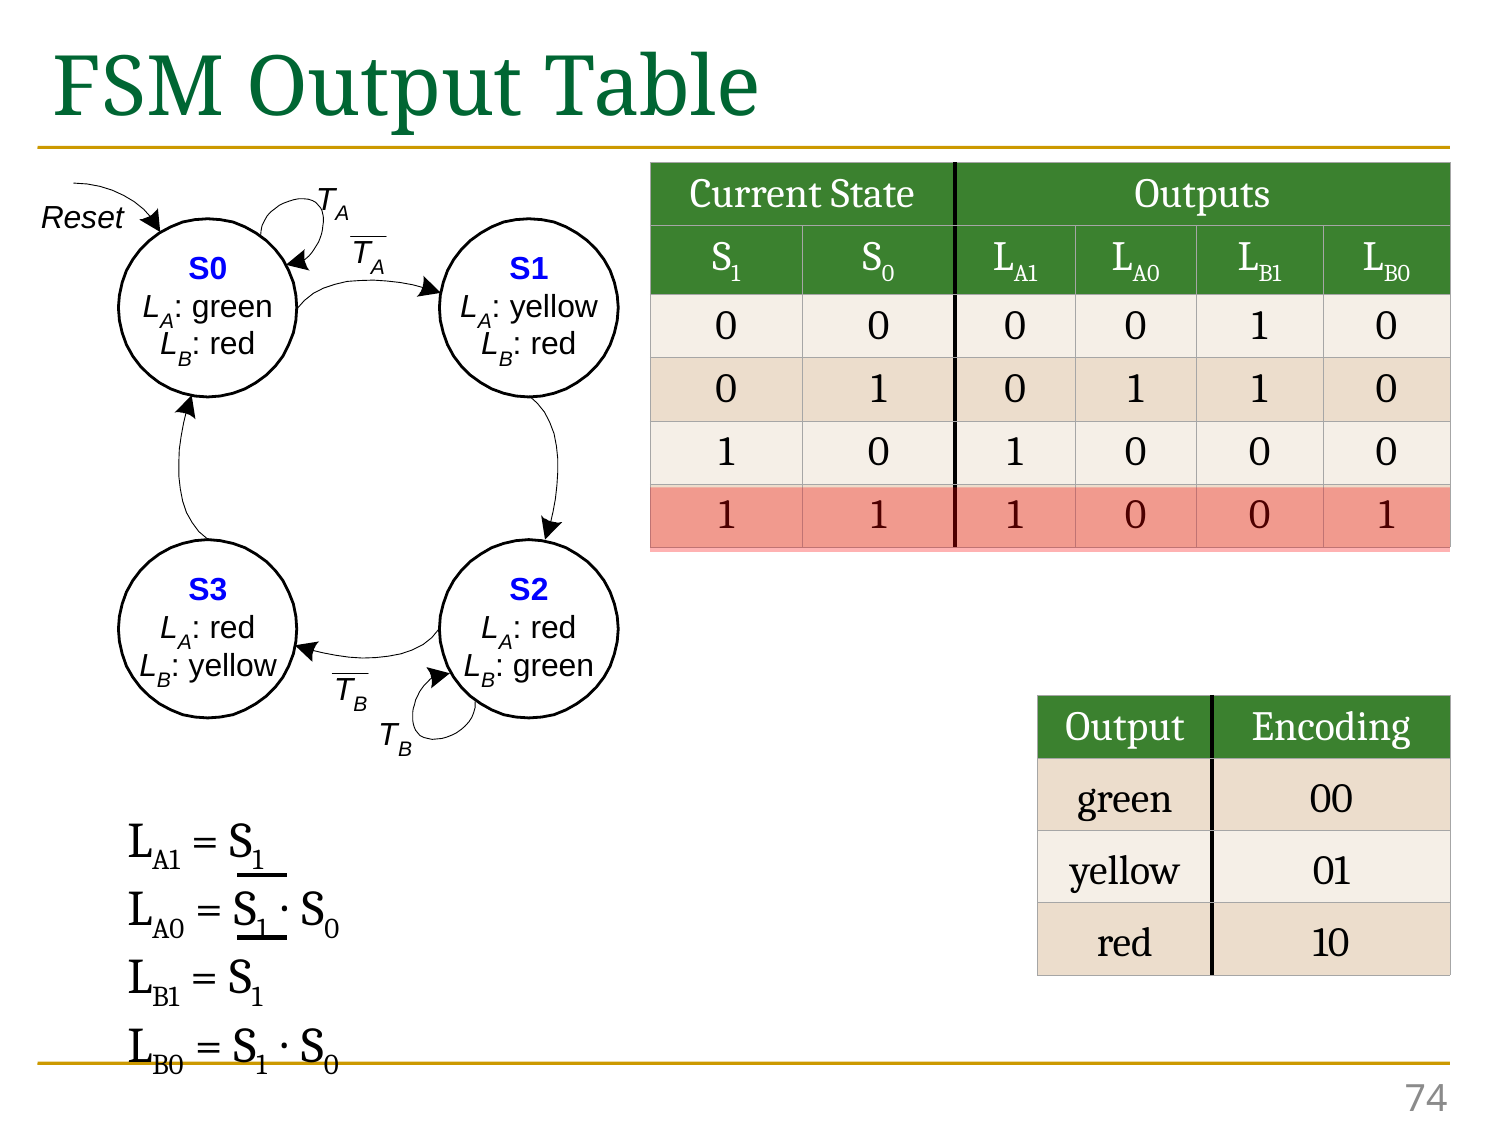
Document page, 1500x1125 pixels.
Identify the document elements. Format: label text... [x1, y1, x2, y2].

table_cell 0 [651, 295, 802, 357]
table_cell green [1038, 759, 1210, 830]
table_cell 1 [957, 422, 1075, 484]
table_cell 0 [1076, 295, 1196, 357]
table_cell yellow [1038, 831, 1210, 902]
table_cell 0 [1324, 358, 1450, 421]
text_box [650, 487, 1450, 552]
table_cell 01 [1214, 831, 1450, 902]
text_box LA1 = S1 LA0 = S1 ∙ S0 LB1 = S1 LB0 = S1 ∙ S0 [112, 799, 488, 1088]
table_header Output [1038, 696, 1210, 758]
table_cell 0 [1197, 422, 1323, 484]
table_cell 0 [651, 358, 802, 421]
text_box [15, 153, 640, 776]
table_cell 0 [803, 295, 953, 357]
slide_number 74 [1125, 1066, 1463, 1125]
title FSM Output Table [37, 24, 1450, 200]
table_cell 0 [1076, 422, 1196, 484]
table_cell 0 [803, 422, 953, 484]
table_cell 1 [651, 422, 802, 484]
table_cell 1 [1076, 358, 1196, 421]
table_cell 0 [957, 358, 1075, 421]
table_cell 1 [1197, 295, 1323, 357]
table_cell 10 [1214, 903, 1450, 975]
table_header Current State [651, 163, 953, 225]
table_cell 1 [803, 358, 953, 421]
table_header Encoding [1214, 696, 1450, 758]
table_cell LB0 [1324, 226, 1450, 294]
table_cell 0 [1324, 422, 1450, 484]
table_cell 00 [1214, 759, 1450, 830]
table_cell red [1038, 903, 1210, 975]
table_cell S1 [651, 226, 802, 294]
table_cell LA1 [957, 226, 1075, 294]
table_cell LA0 [1076, 226, 1196, 294]
table_cell 0 [957, 295, 1075, 357]
table_cell 1 [1197, 358, 1323, 421]
table_cell LB1 [1197, 226, 1323, 294]
table_cell 0 [1324, 295, 1450, 357]
table_header Outputs [957, 163, 1450, 225]
table_cell S0 [803, 226, 953, 294]
